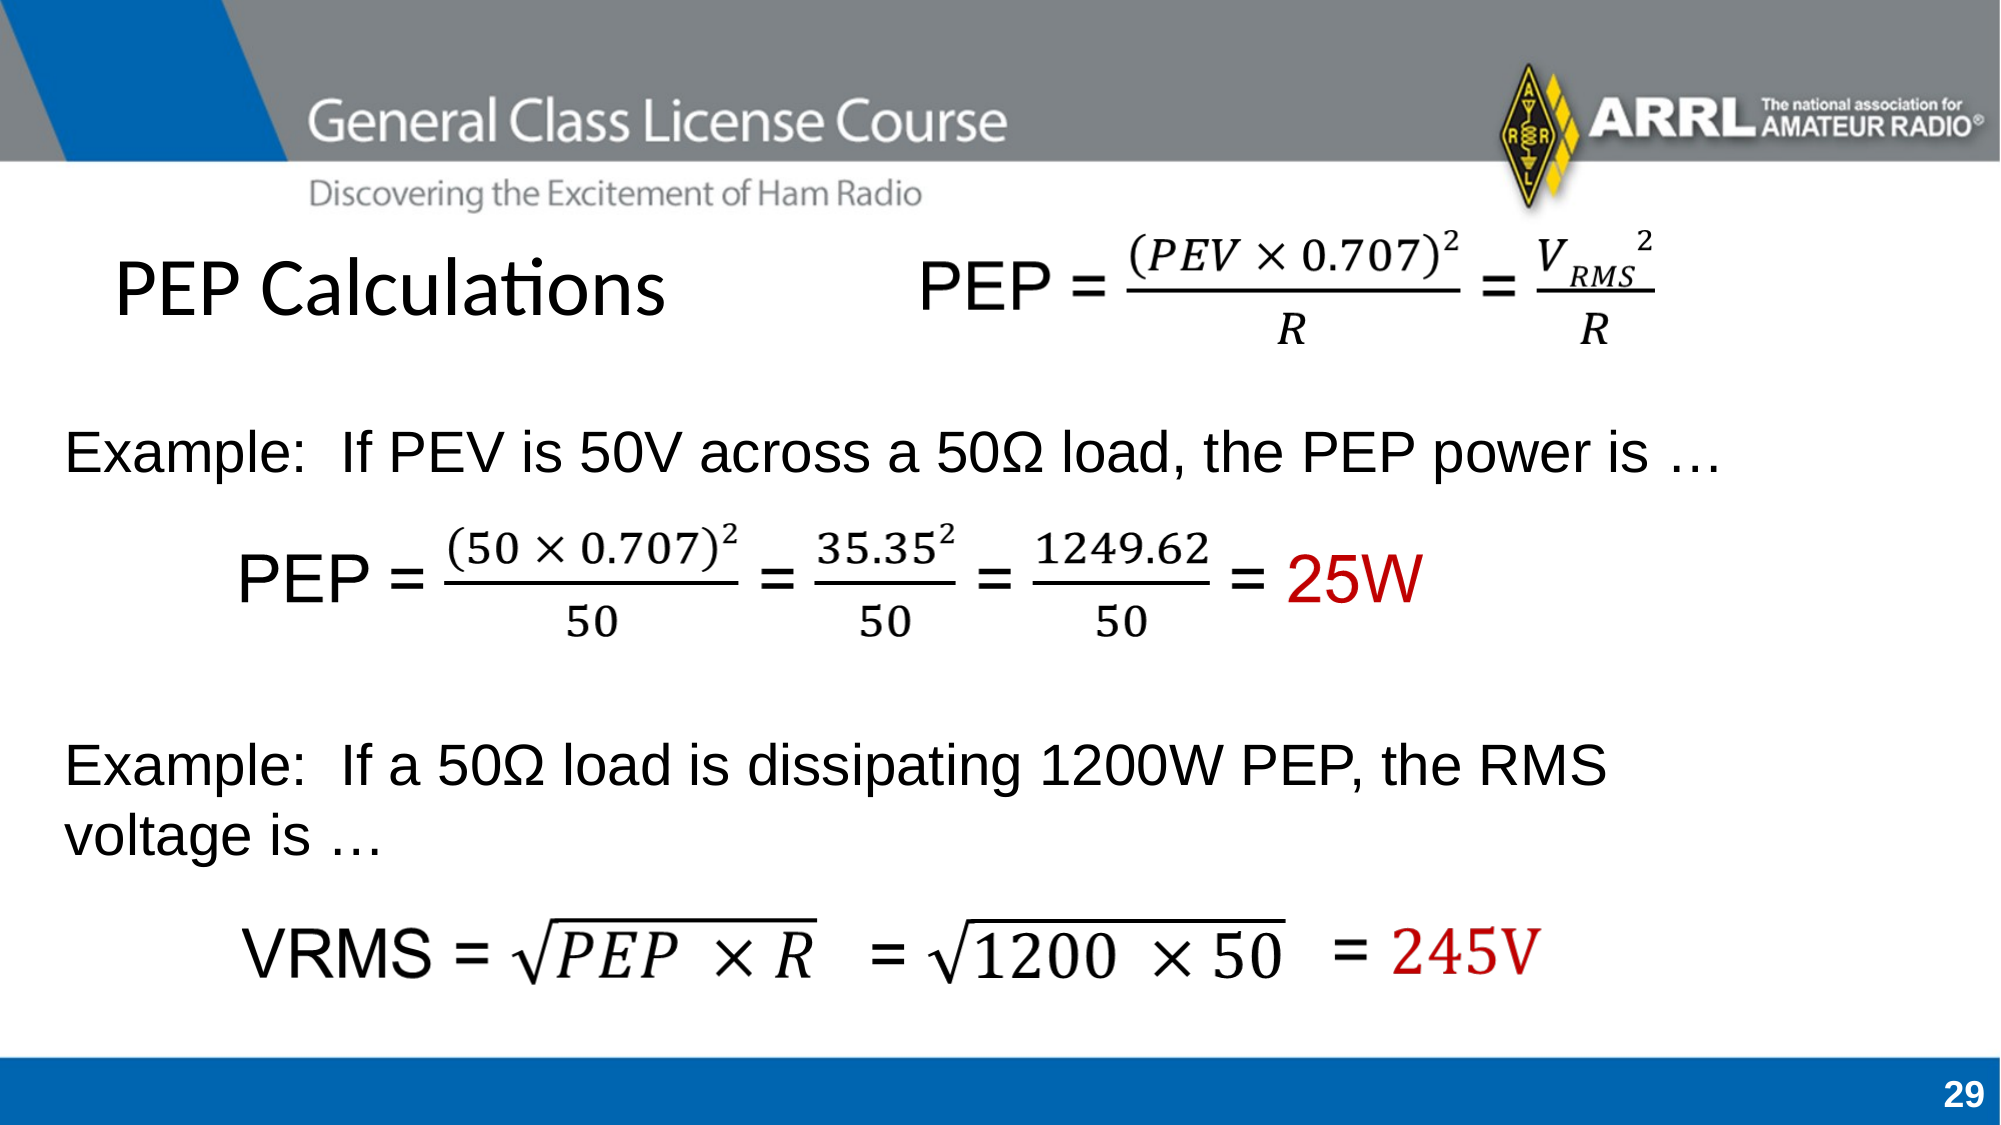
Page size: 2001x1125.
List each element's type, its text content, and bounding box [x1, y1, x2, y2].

title PEP Calculations [99, 224, 1900, 363]
picture [0, 0, 2001, 1125]
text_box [241, 897, 1780, 1002]
text_box [237, 517, 1454, 638]
text_box 29 [1875, 1062, 2000, 1123]
text_box Example: If a 50Ω load is dissipating 1200W PEP, the RMS voltage is … [49, 719, 1788, 875]
text_box Example: If PEV is 50V across a 50Ω load, the PEP power is … [49, 407, 1788, 492]
text_box [918, 224, 1663, 345]
